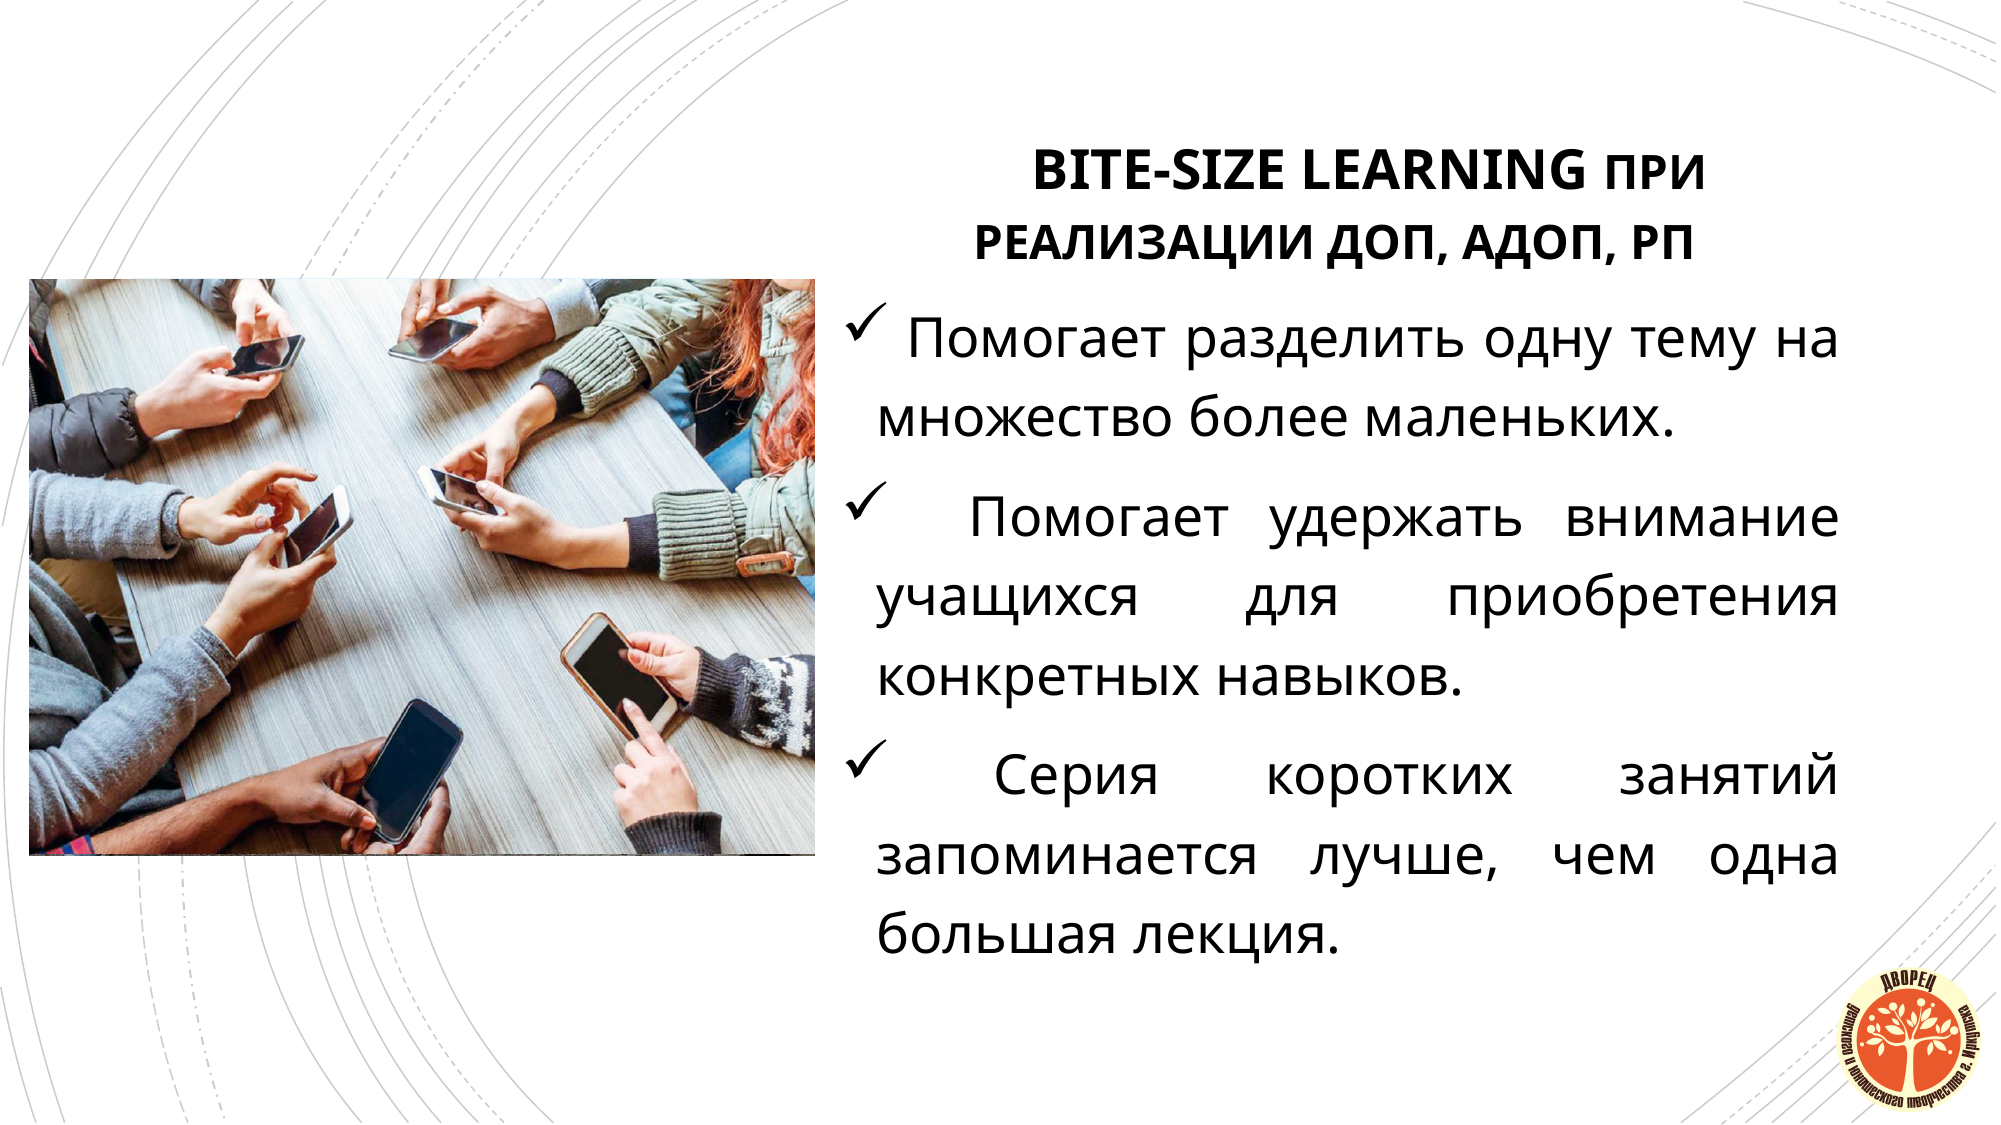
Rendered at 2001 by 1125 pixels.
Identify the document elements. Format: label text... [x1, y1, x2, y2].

picture [28, 278, 815, 856]
list BITE-SIZE LEARNING ПРИ РЕАЛИЗАЦИИ ДОП, АДОП, РП Помогает разделить одну тему на множество более маленьких. Помогает удержать внимание учащихся для приобретения конкретных навыков. Серия коротких занятий запоминается лучше, чем одна большая лекция. [825, 113, 1857, 975]
picture [1835, 967, 1982, 1113]
